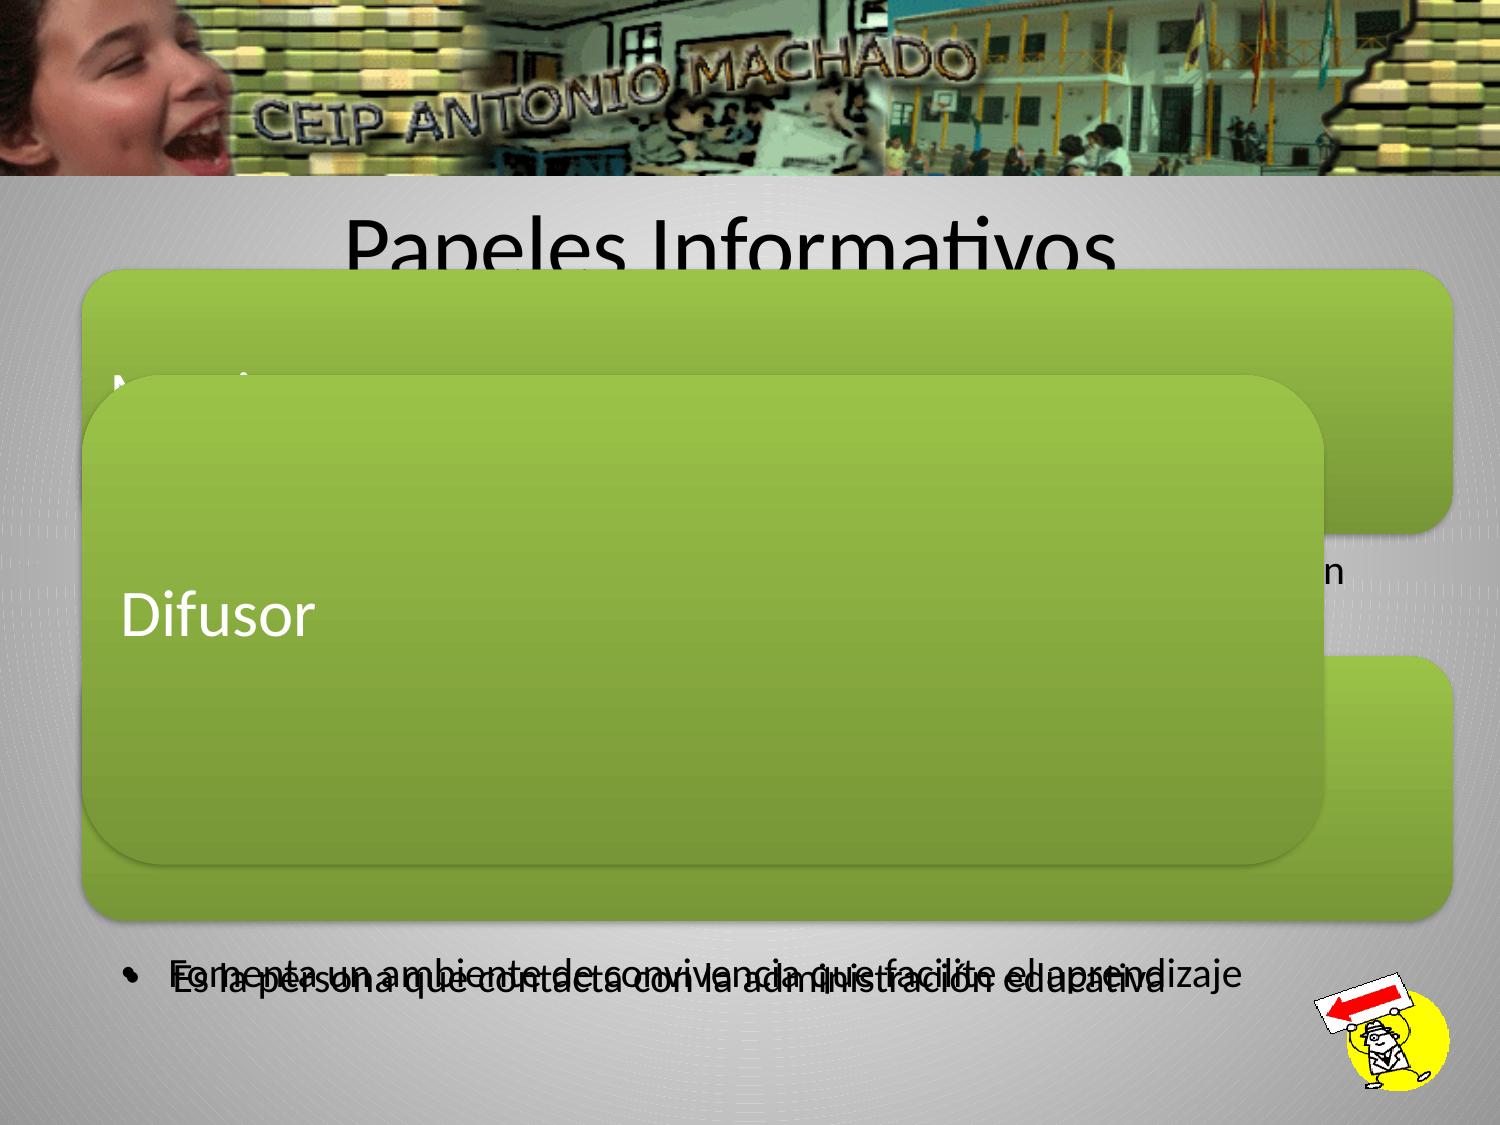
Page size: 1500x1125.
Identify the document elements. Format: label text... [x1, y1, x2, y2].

title Papeles Informativos [328, 187, 1500, 306]
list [0, 0, 1500, 177]
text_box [81, 269, 1454, 971]
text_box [81, 374, 1325, 1091]
picture [1312, 972, 1466, 1092]
